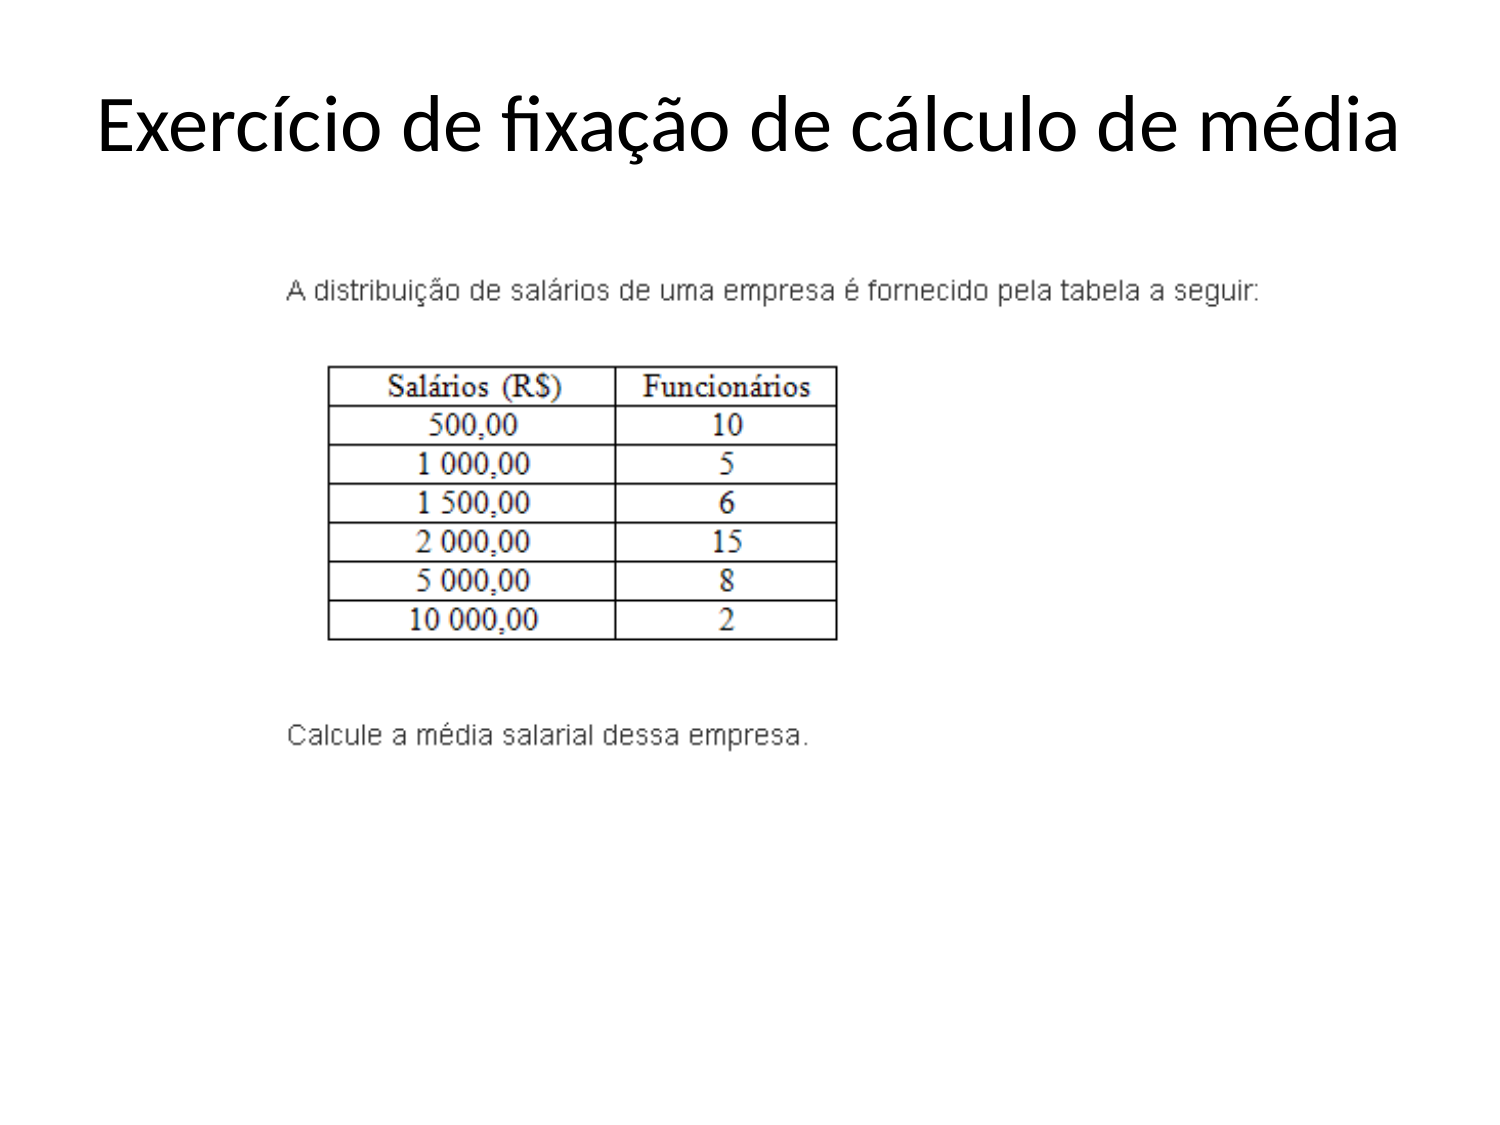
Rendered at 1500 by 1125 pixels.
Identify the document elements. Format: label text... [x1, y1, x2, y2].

picture [274, 262, 1309, 769]
text_box Exercício de fixação de cálculo de média [0, 24, 1500, 213]
